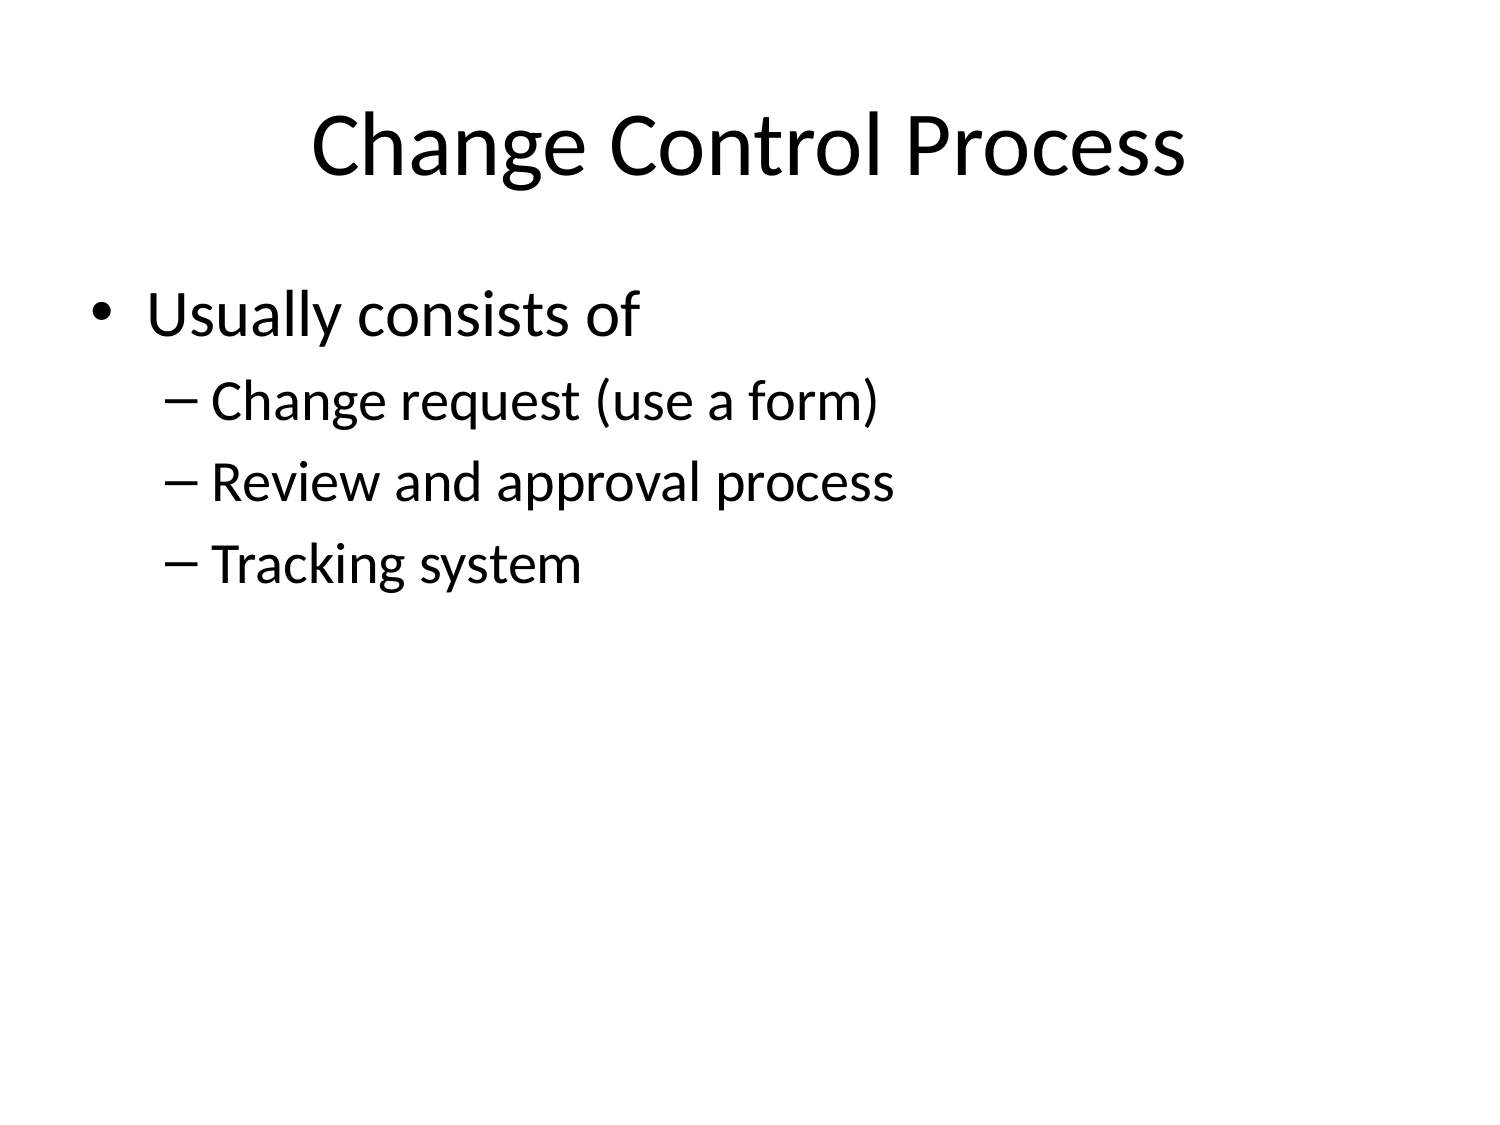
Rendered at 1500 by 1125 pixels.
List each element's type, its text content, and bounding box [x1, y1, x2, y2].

list Usually consists of Change request (use a form) Review and approval process Tracking system [75, 262, 1425, 1005]
title Change Control Process [75, 45, 1425, 233]
